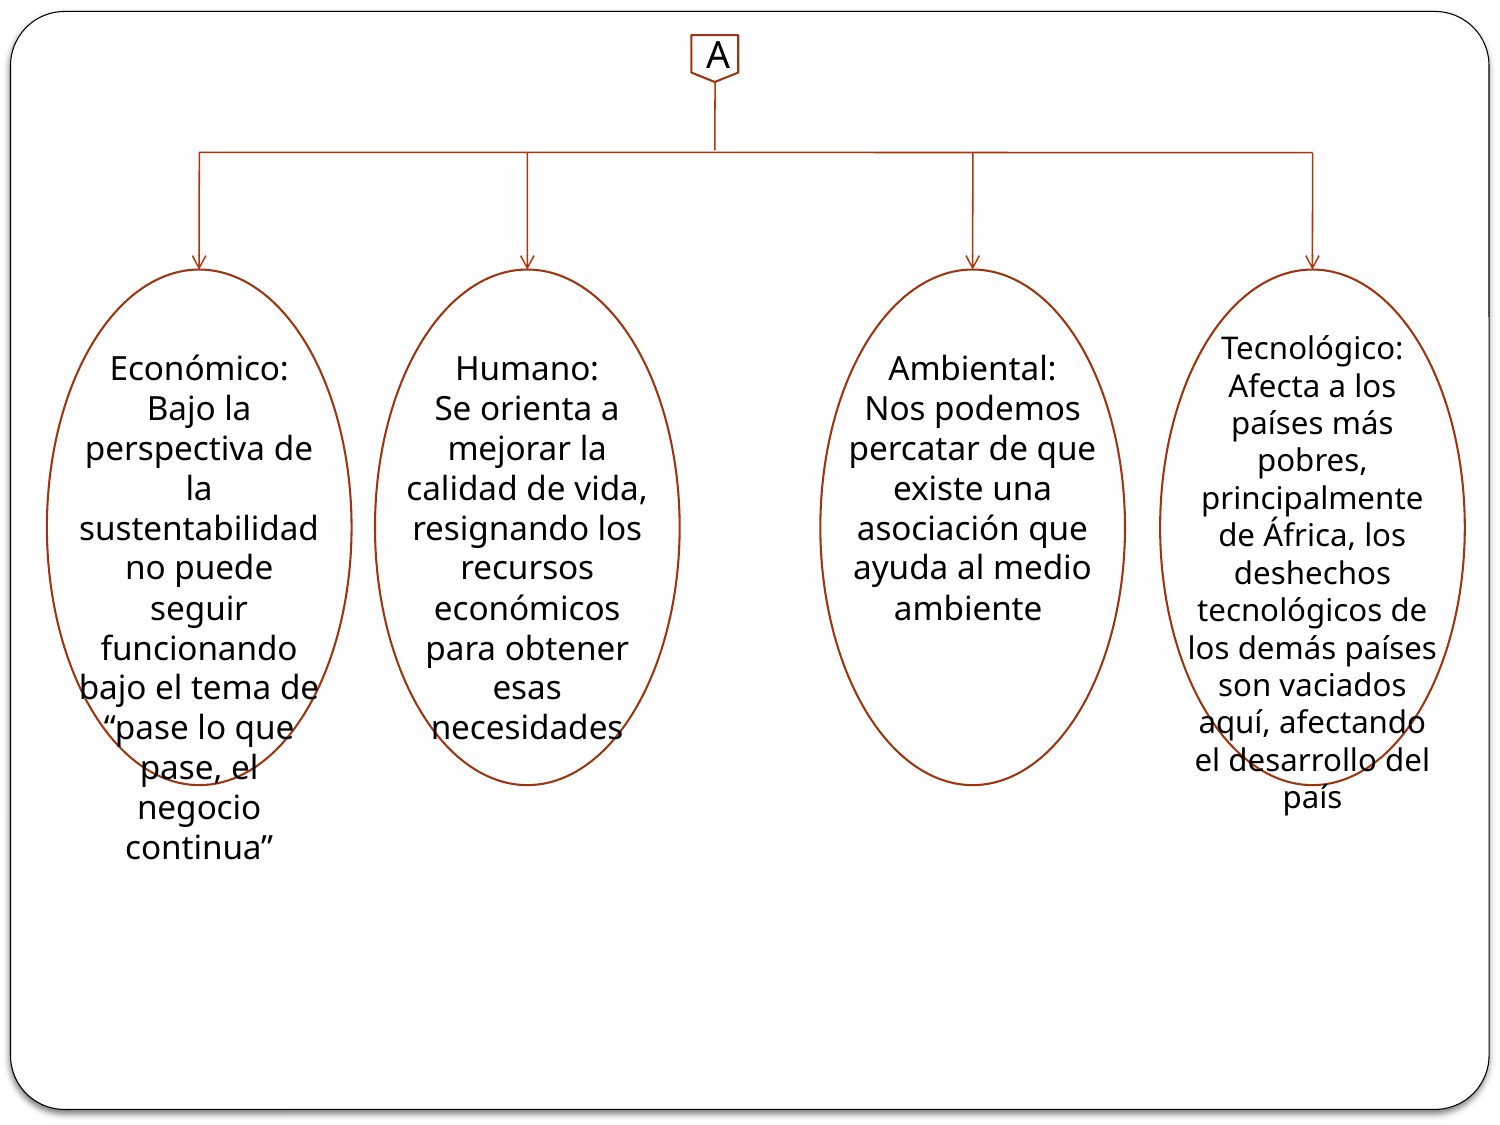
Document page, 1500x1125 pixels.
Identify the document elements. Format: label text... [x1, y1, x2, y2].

text_box [819, 424, 832, 631]
text_box A [691, 23, 739, 84]
text_box [422, 268, 633, 339]
text_box [1220, 268, 1405, 320]
text_box [453, 754, 602, 787]
text_box [1454, 427, 1466, 628]
text_box [867, 268, 1078, 339]
text_box Ambiental: Nos podemos percatar de que existe una asociación que ayuda al medio ambiente [832, 339, 1114, 634]
text_box [832, 634, 1113, 787]
text_box [93, 268, 305, 339]
text_box Económico: Bajo la perspectiva de la sustentabilidad no puede seguir funcionando bajo el tema de “pase lo que pase, el negocio continua” [58, 339, 340, 874]
text_box [1159, 427, 1171, 628]
text_box [668, 424, 681, 631]
text_box [45, 426, 58, 629]
text_box Tecnológico: Afecta a los países más pobres, principalmente de África, los deshechos tecnológicos de los demás países son vaciados aquí, afectando el desarrollo del país [1171, 320, 1454, 823]
text_box Humano: Se orienta a mejorar la calidad de vida, resignando los recursos económicos para obtener esas necesidades [386, 339, 668, 754]
text_box [340, 424, 353, 631]
text_box [1114, 426, 1127, 628]
text_box [373, 426, 386, 628]
